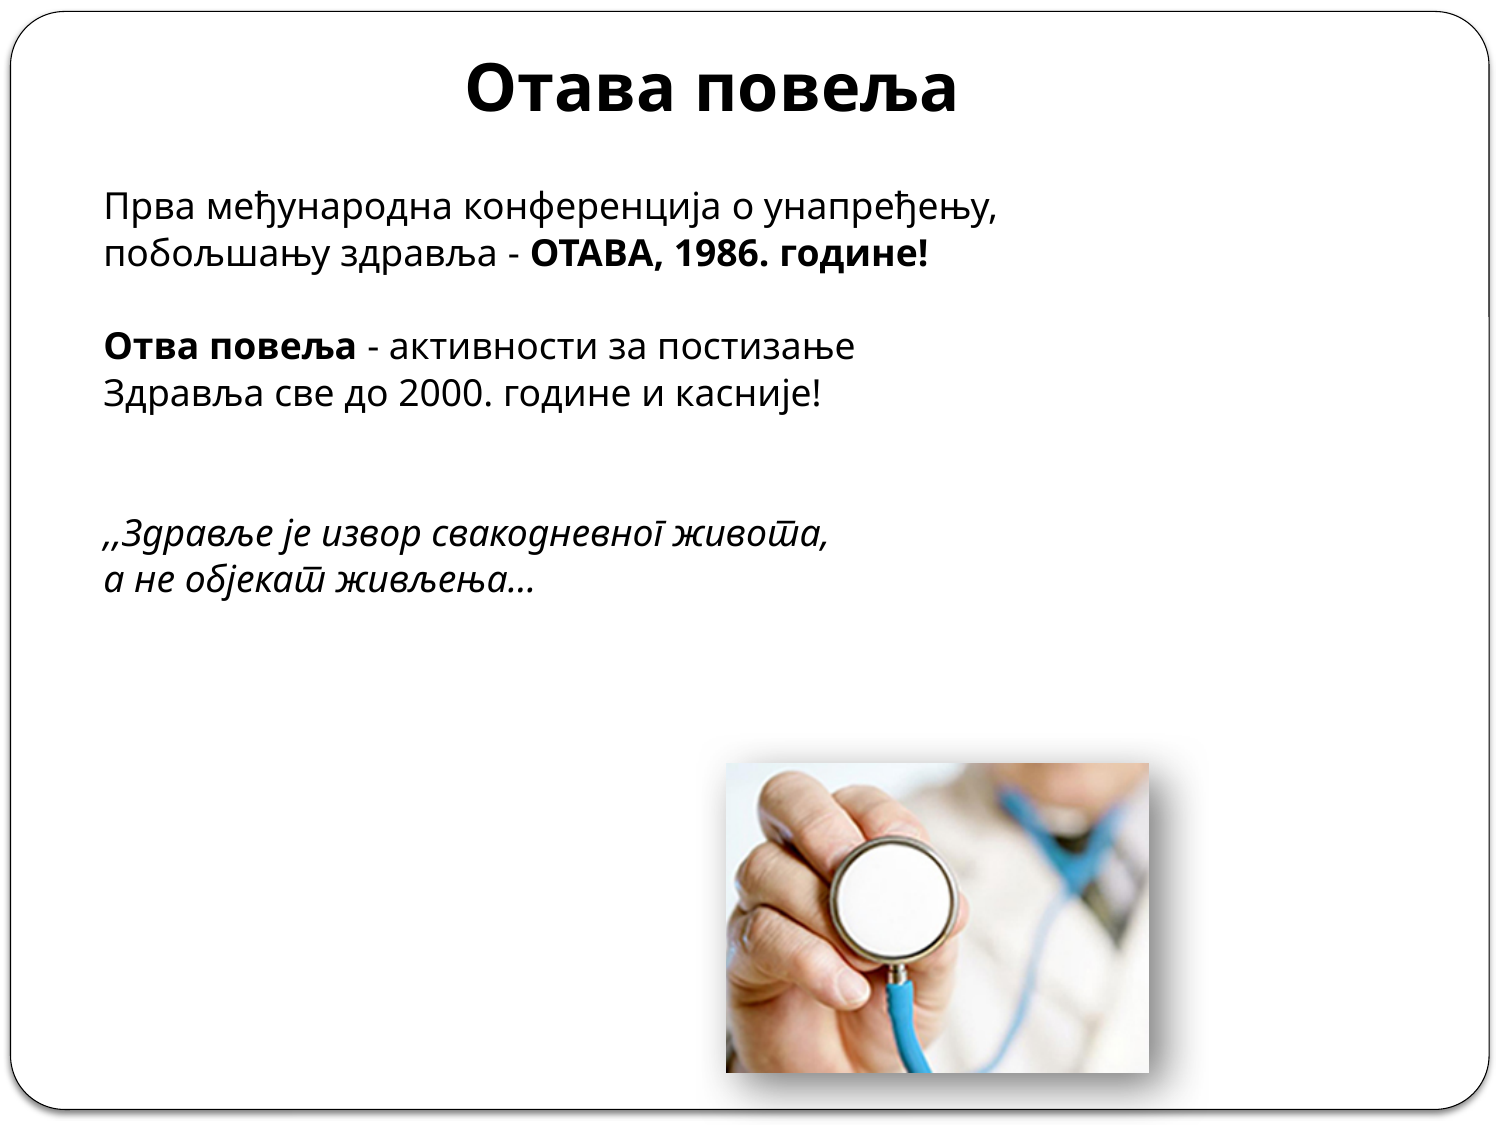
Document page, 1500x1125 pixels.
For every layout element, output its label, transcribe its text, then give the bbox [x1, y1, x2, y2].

picture [726, 763, 1149, 1074]
list Прва међународна конференција о унапређењу, побољшању здравља - ОТАВА, 1986. године! Отва повеља - активности за постизање Здравља све до 2000. године и касније! ,,Здравље је извор свакодневног живота, а не објекат живљења... [88, 160, 1500, 611]
text_box Отава повеља [162, 37, 987, 133]
